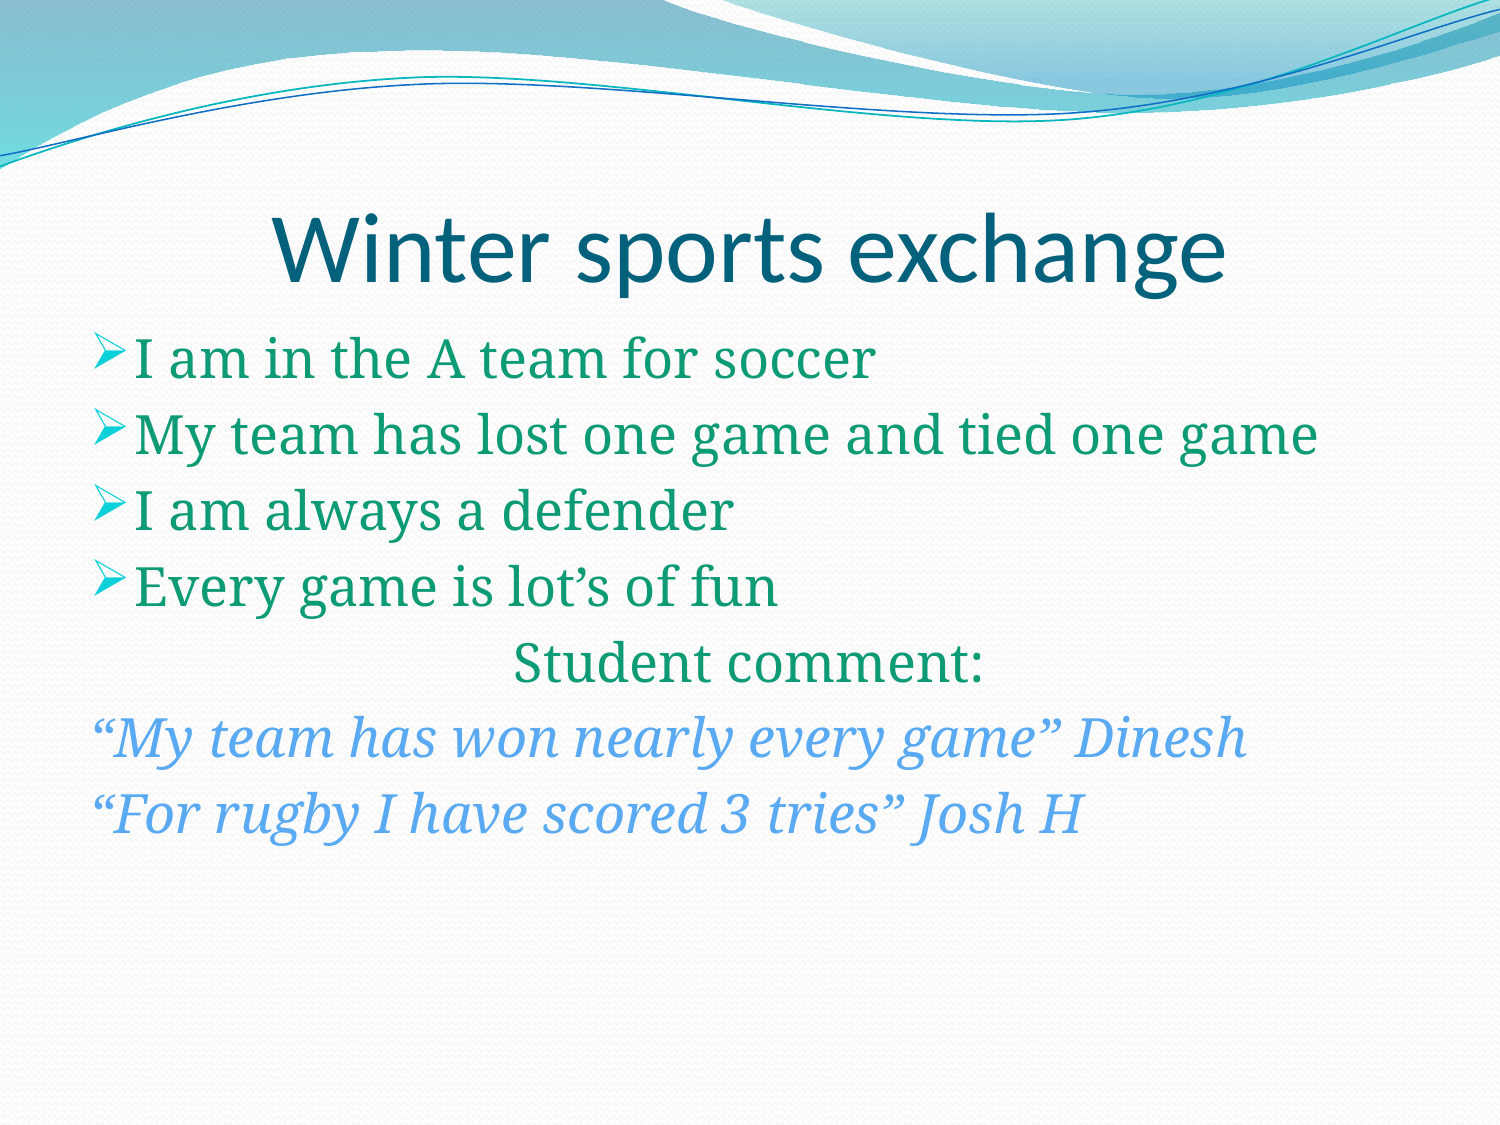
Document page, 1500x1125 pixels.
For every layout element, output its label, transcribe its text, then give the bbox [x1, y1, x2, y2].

list I am in the A team for soccer My team has lost one game and tied one game I am always a defender Every game is lot’s of fun Student comment: “My team has won nearly every game” Dinesh “For rugby I have scored 3 tries” Josh H [75, 317, 1425, 1038]
title Winter sports exchange [75, 115, 1425, 303]
